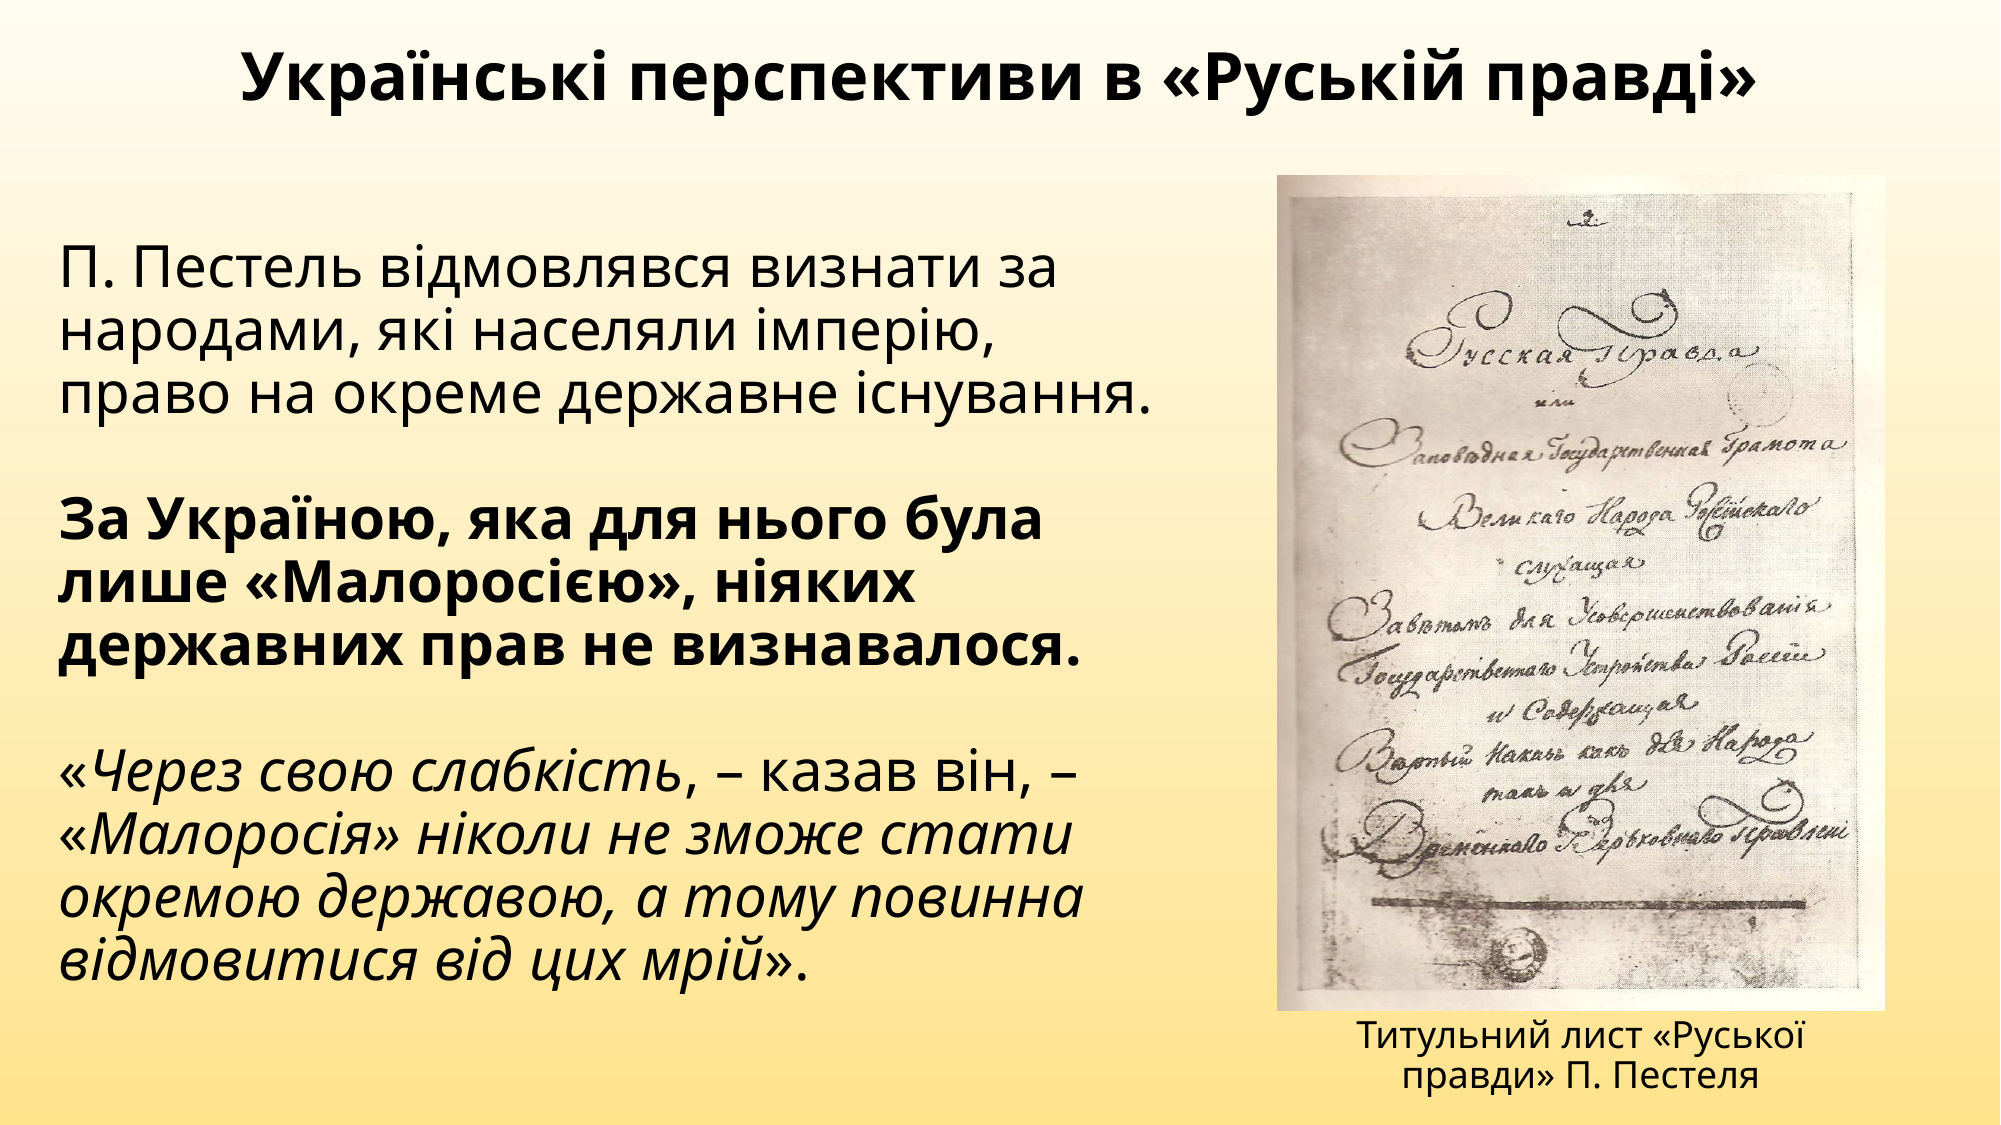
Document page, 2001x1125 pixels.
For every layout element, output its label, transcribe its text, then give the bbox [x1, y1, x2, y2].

text_box Титульний лист «Руської правди» П. Пестеля [1277, 1030, 1885, 1082]
title П. Пестель відмовлявся визнати за народами, які населяли імперію, право на окреме державне існування. За Україною, яка для нього була лише «Малоросією», ніяких державних прав не визнавалося. «Через свою слабкість, – казав він, – «Малоросія» ніколи не зможе стати окремою державою, а тому повинна відмовитися від цих мрій». [43, 175, 1198, 1056]
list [1276, 175, 1885, 1011]
text_box Українські перспективи в «Руській правді» [223, 26, 1777, 121]
